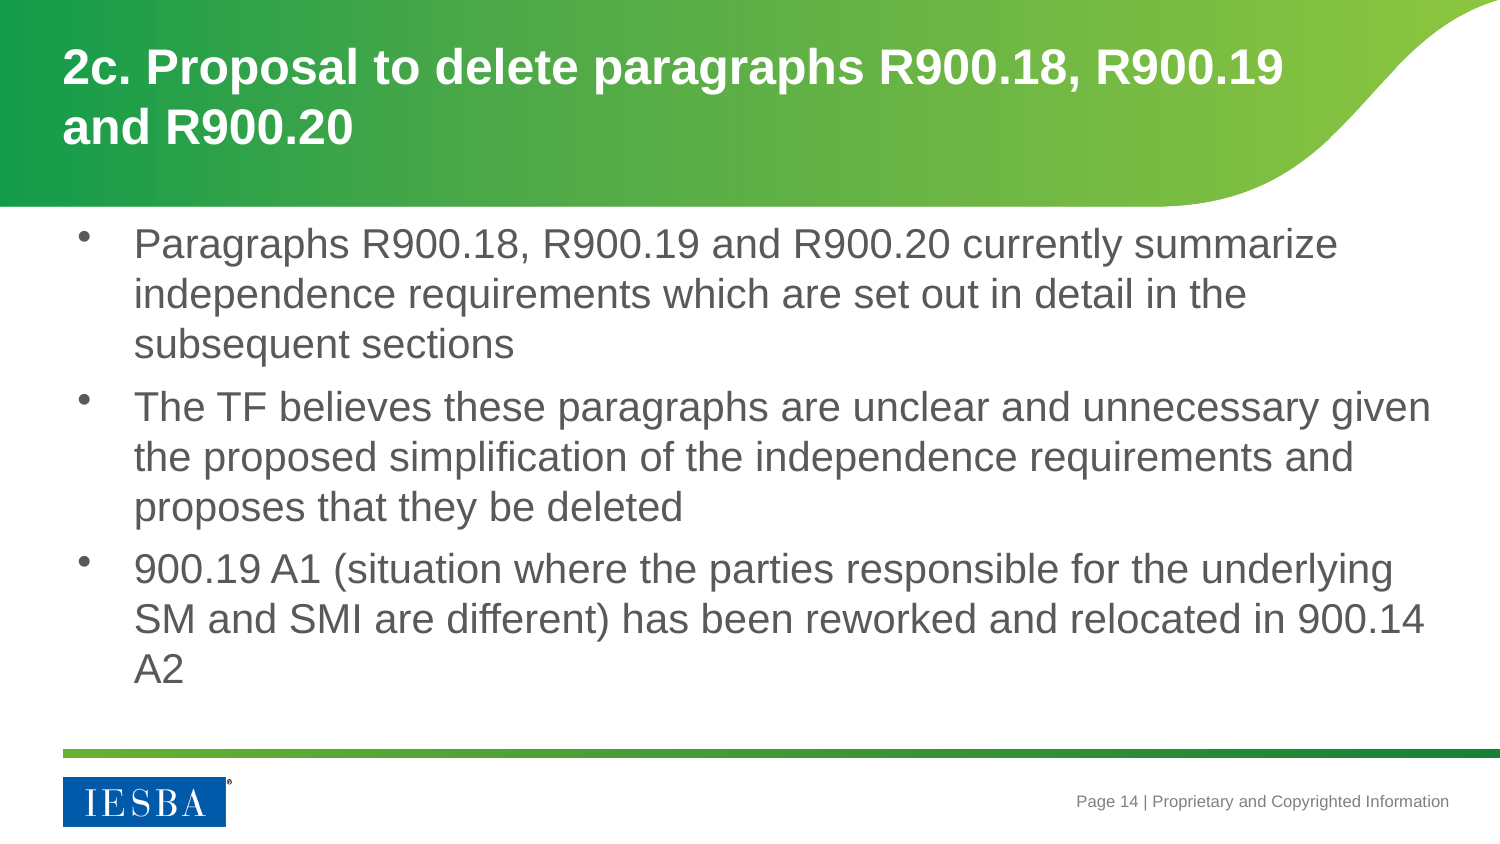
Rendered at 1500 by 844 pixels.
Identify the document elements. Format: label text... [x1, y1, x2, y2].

title 2c. Proposal to delete paragraphs R900.18, R900.19 and R900.20 [62, 46, 1300, 142]
picture [0, 0, 1500, 207]
picture [63, 777, 232, 827]
list Paragraphs R900.18, R900.19 and R900.20 currently summarize independence requirements which are set out in detail in the subsequent sections The TF believes these paragraphs are unclear and unnecessary given the proposed simplification of the independence requirements and proposes that they be deleted 900.19 A1 (situation where the parties responsible for the underlying SM and SMI are different) has been reworked and relocated in 900.14 A2 [62, 209, 1450, 712]
